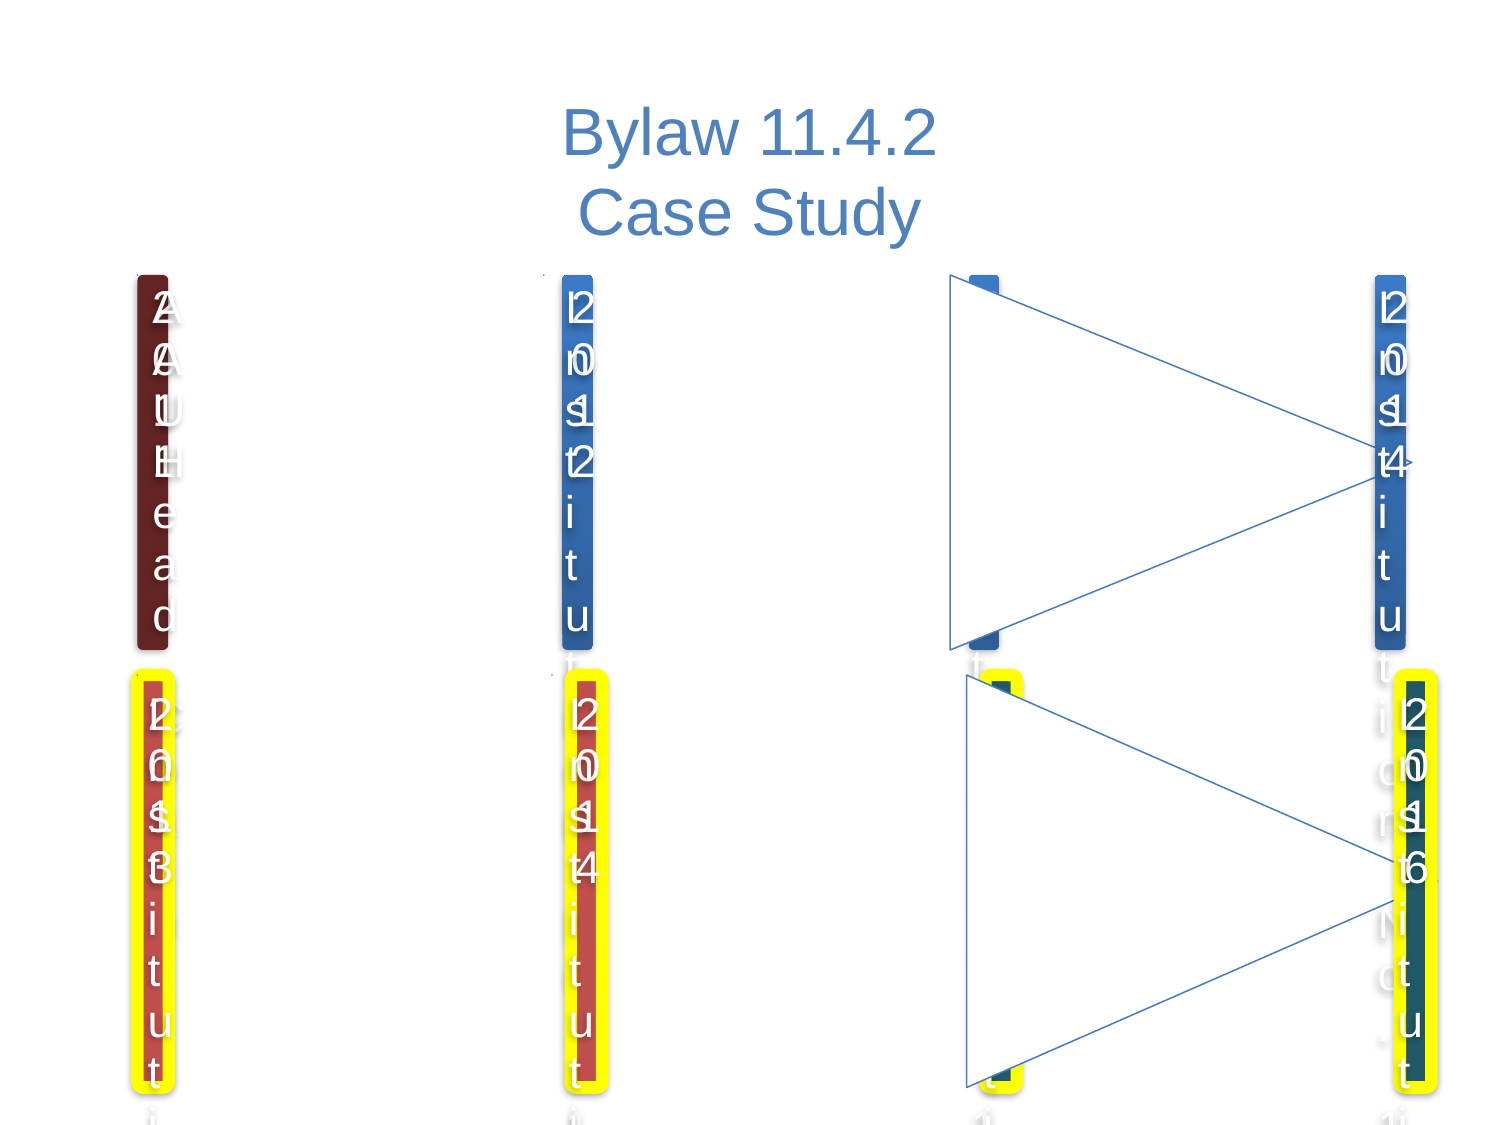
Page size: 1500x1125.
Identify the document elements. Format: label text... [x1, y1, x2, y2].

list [137, 274, 1376, 651]
title Bylaw 11.4.2 Case Study [75, 75, 1425, 263]
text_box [137, 674, 1401, 1088]
